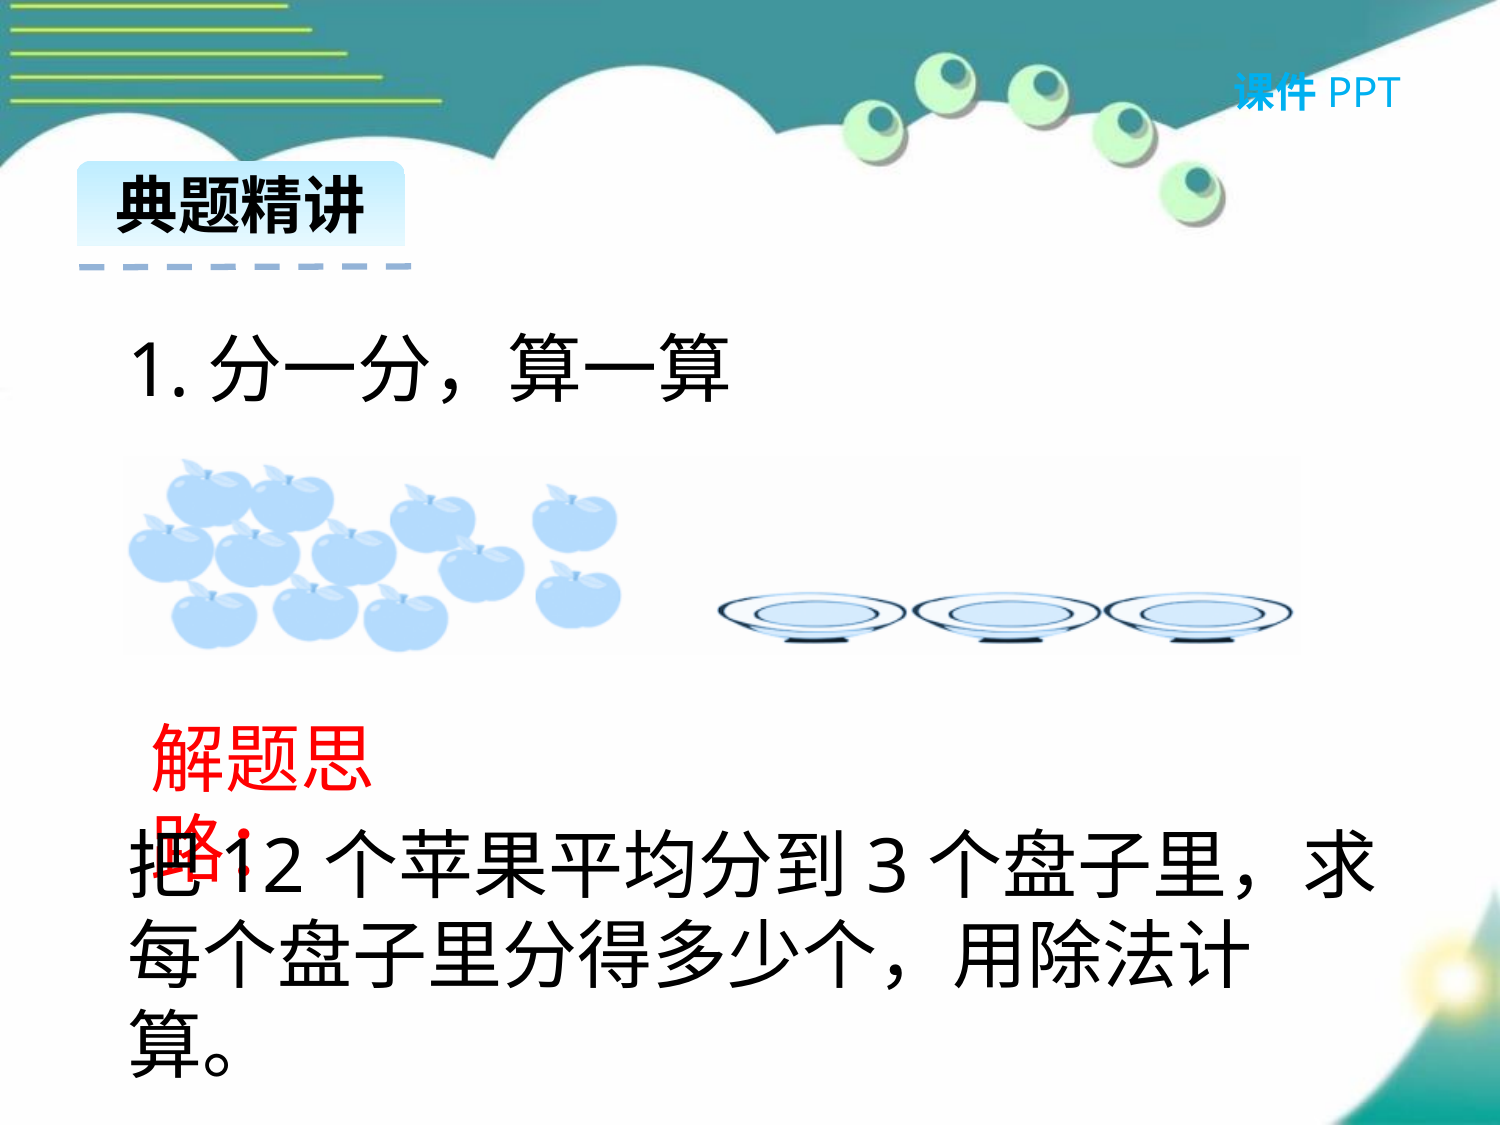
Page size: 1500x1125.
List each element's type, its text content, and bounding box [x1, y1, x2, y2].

text_box 解题思路： [135, 704, 526, 810]
text_box 课件PPT [1218, 58, 1418, 124]
text_box 1.分一分，算一算 [112, 314, 1401, 420]
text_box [76, 160, 420, 268]
text_box 把12个苹果平均分到3个盘子里，求每个盘子里分得多少个，用除法计算。 [112, 810, 1409, 1096]
picture [0, 0, 1500, 1125]
